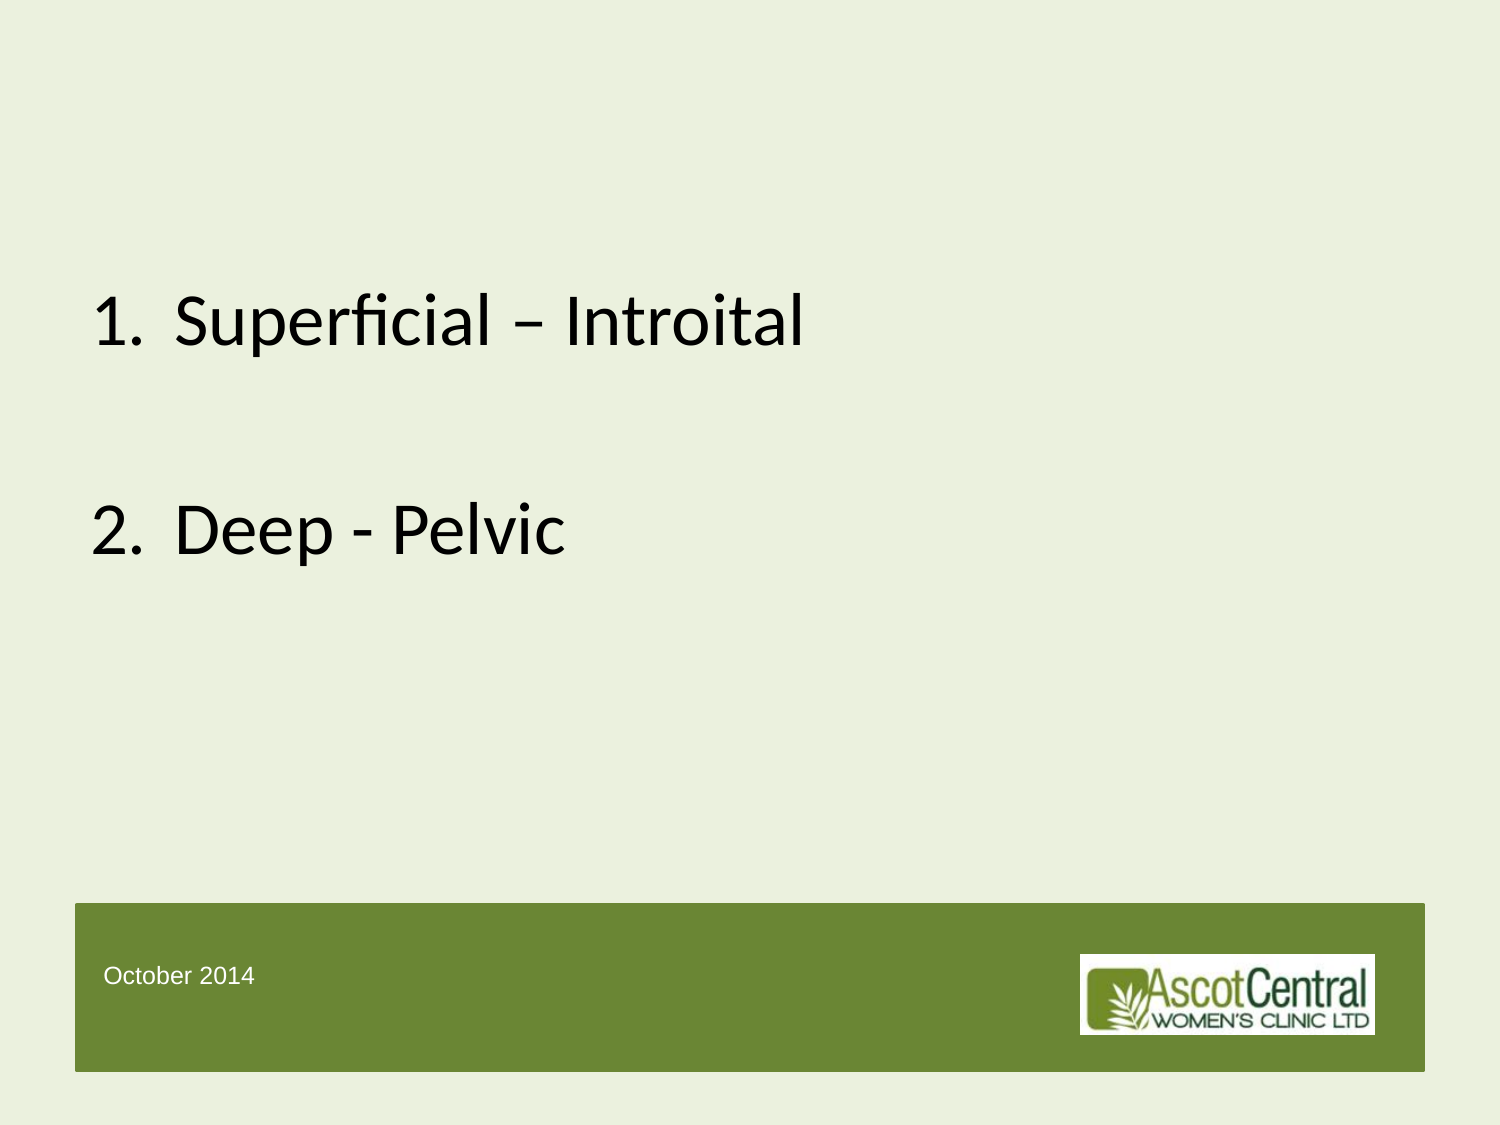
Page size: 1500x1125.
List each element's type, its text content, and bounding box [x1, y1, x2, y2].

picture [1080, 1005, 1375, 1035]
list Superficial – Introital Deep - Pelvic [75, 262, 1425, 1005]
